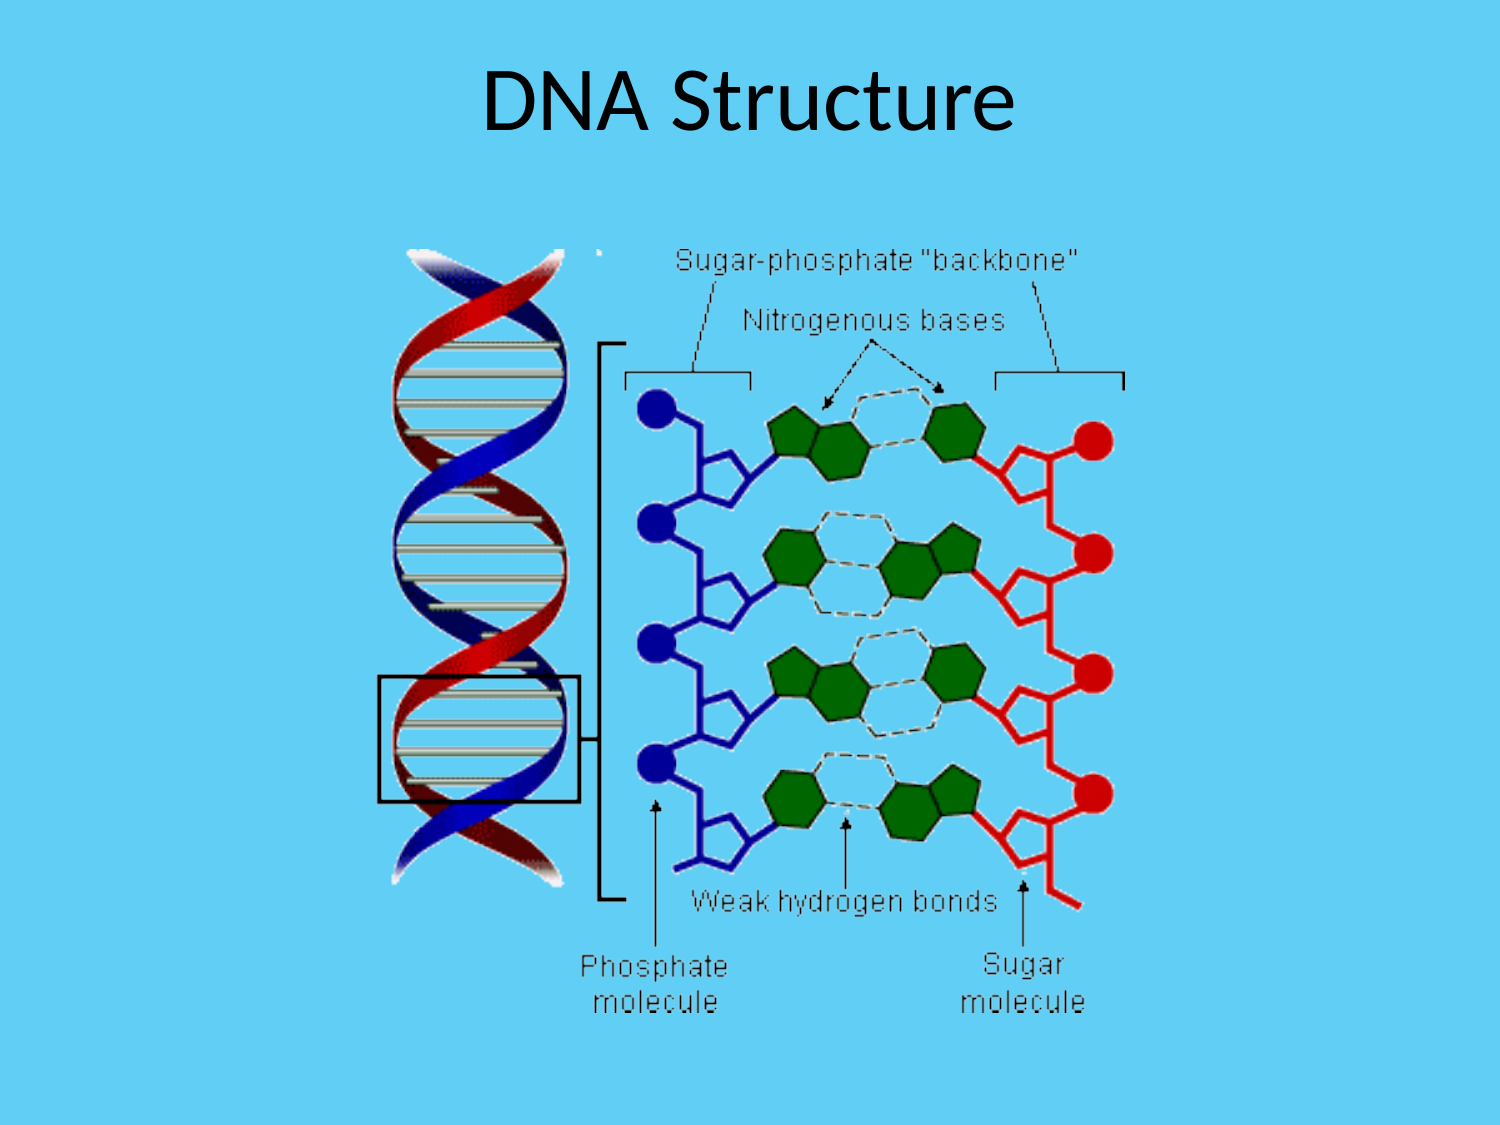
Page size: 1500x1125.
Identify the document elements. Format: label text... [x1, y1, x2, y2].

picture [374, 249, 1126, 1013]
title DNA Structure [75, 0, 1425, 188]
